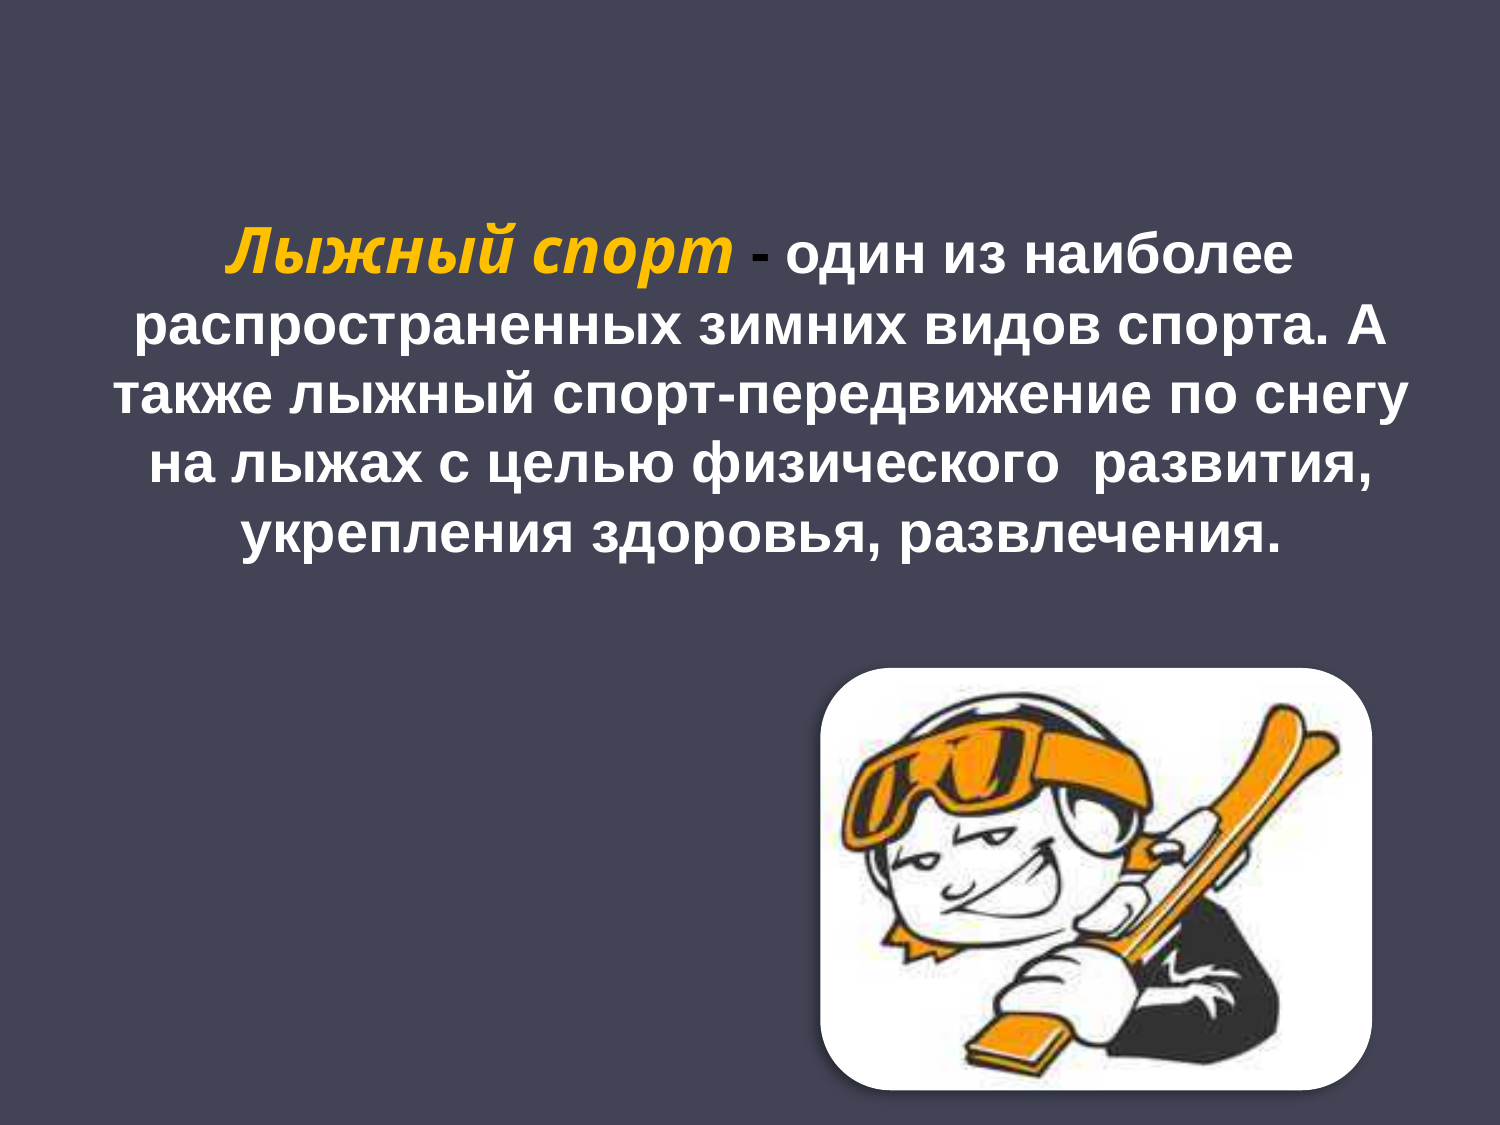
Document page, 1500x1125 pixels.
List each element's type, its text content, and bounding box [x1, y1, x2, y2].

picture [820, 667, 1373, 1091]
title Лыжный спорт - один из наиболее распространенных зимних видов спорта. А также лыжный спорт-передвижение по снегу на лыжах с целью физического развития, укрепления здоровья, развлечения. [93, 175, 1430, 598]
